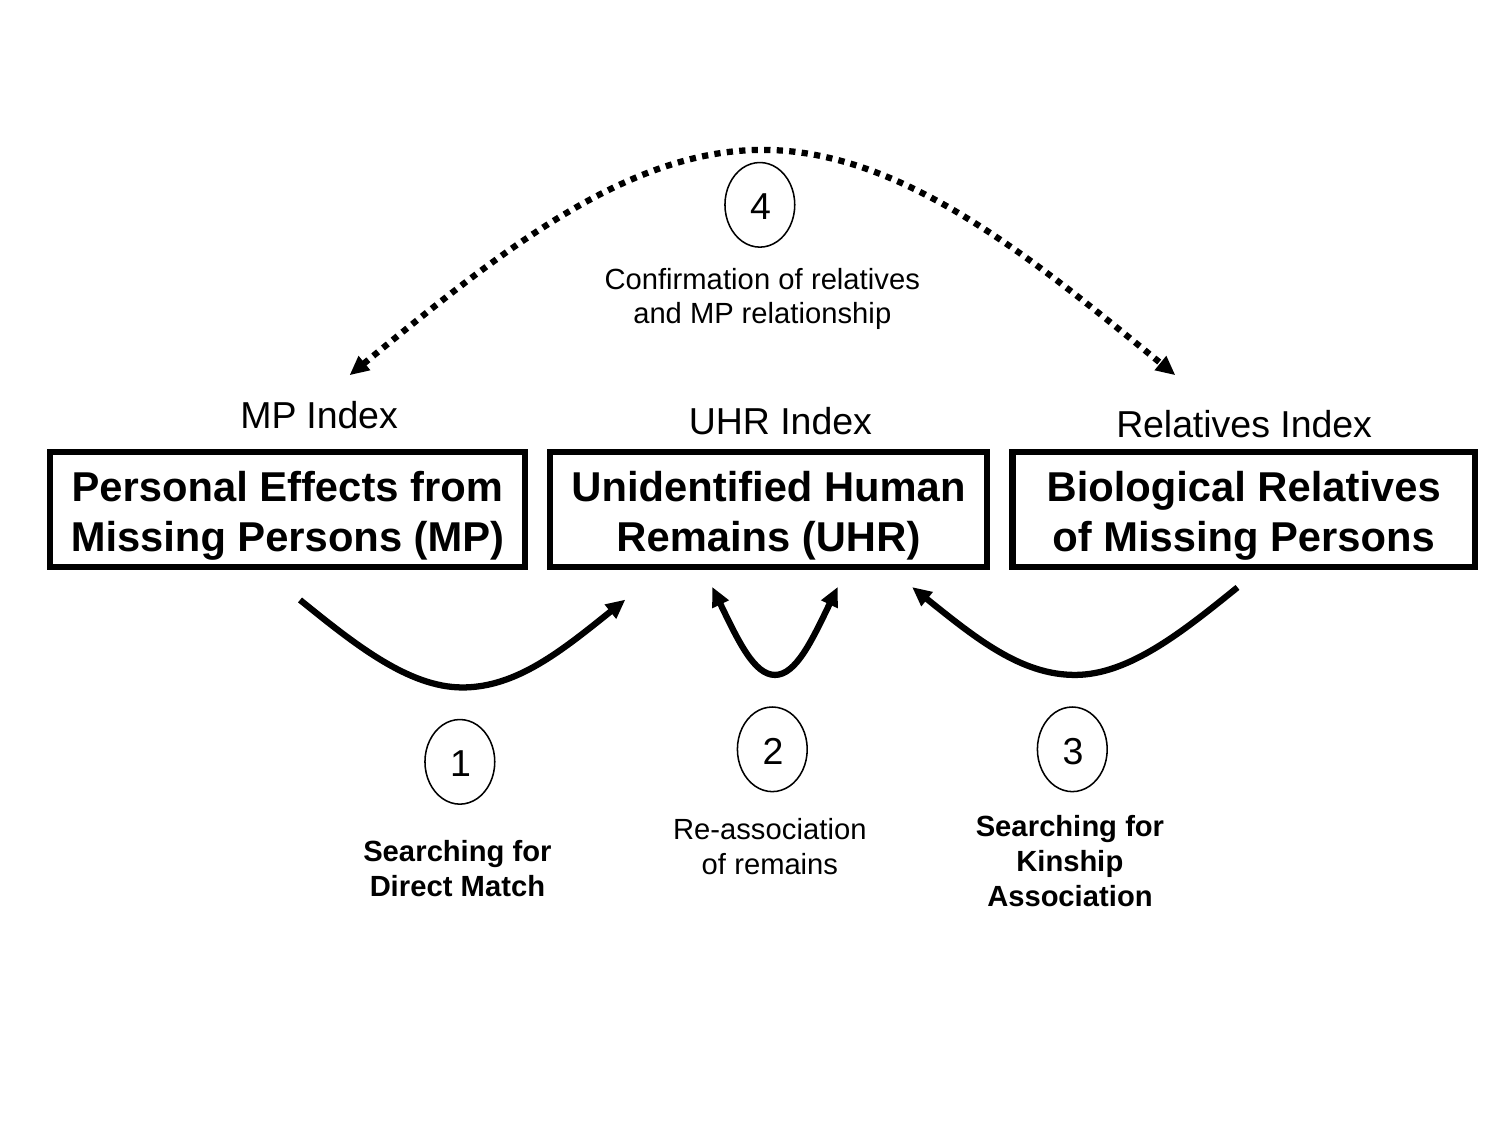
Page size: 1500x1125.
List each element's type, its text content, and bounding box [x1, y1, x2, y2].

text_box MP Index [225, 383, 413, 443]
text_box 2 [737, 707, 808, 792]
text_box [912, 587, 1238, 676]
text_box Biological Relatives of Missing Persons [1012, 452, 1475, 568]
text_box 1 [424, 719, 495, 805]
text_box Searching for Kinship Association [949, 799, 1191, 920]
text_box 4 [724, 162, 795, 248]
text_box [349, 149, 1175, 375]
text_box Re-association of remains [649, 802, 891, 888]
text_box 3 [1037, 707, 1108, 792]
text_box Relatives Index [1101, 392, 1387, 452]
text_box [299, 599, 625, 688]
text_box Unidentified Human Remains (UHR) [549, 452, 988, 568]
text_box Searching for Direct Match [337, 824, 578, 910]
text_box [712, 587, 838, 676]
text_box Confirmation of relatives and MP relationship [574, 252, 950, 338]
text_box Personal Effects from Missing Persons (MP) [50, 452, 525, 568]
text_box UHR Index [674, 389, 888, 450]
